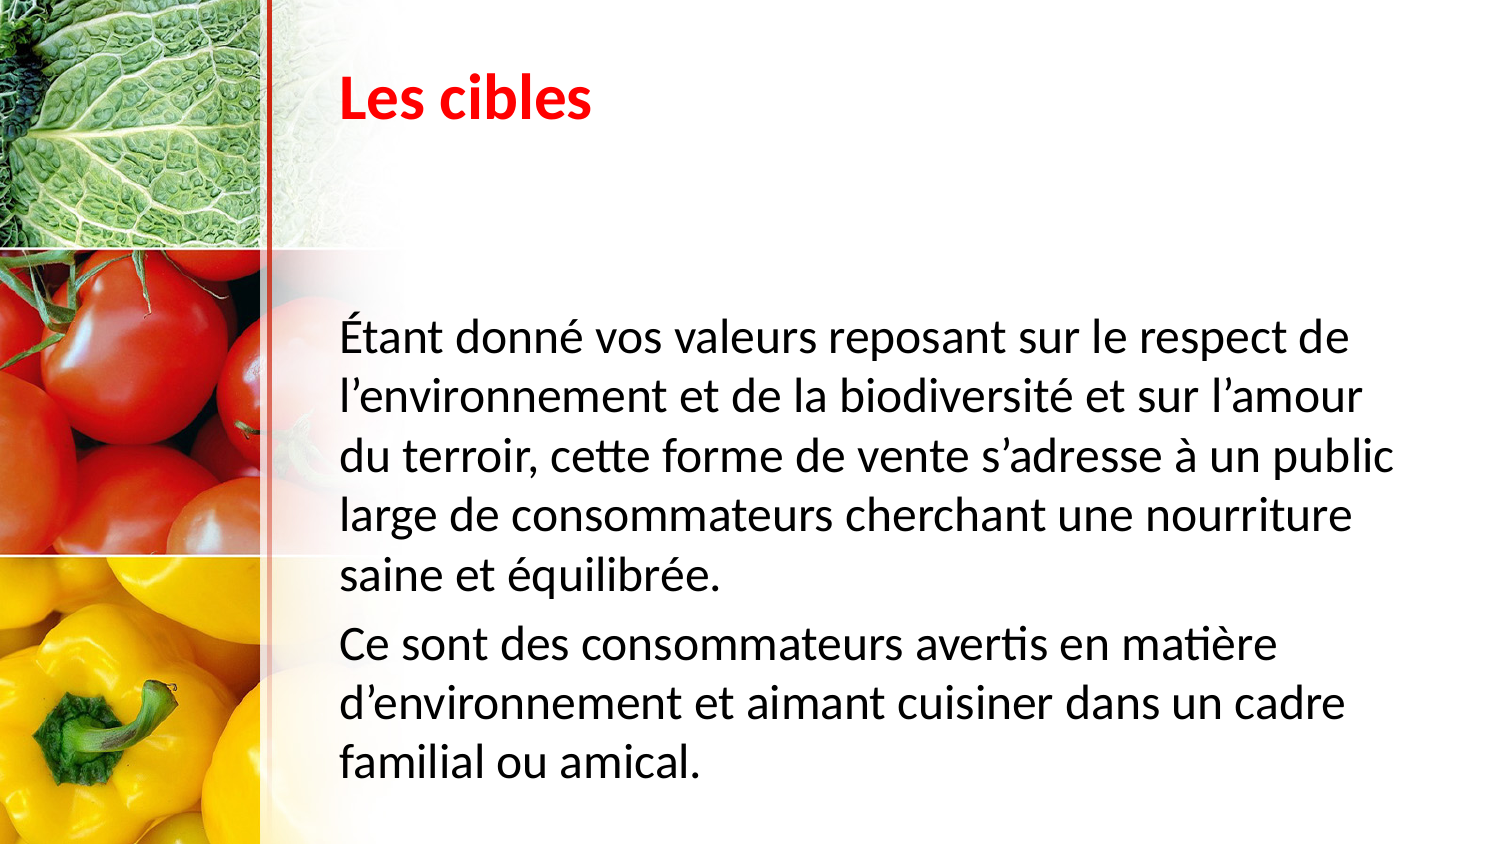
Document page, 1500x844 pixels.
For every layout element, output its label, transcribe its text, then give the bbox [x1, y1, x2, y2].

picture [0, 0, 1500, 844]
text_box Étant donné vos valeurs reposant sur le respect de l’environnement et de la biodiversité et sur l’amour du terroir, cette forme de vente s’adresse à un public large de consommateurs cherchant une nourriture saine et équilibrée. Ce sont des consommateurs avertis en matière d’environnement et aimant cuisiner dans un cadre familial ou amical. [324, 296, 1427, 798]
title Les cibles [324, 46, 1427, 141]
